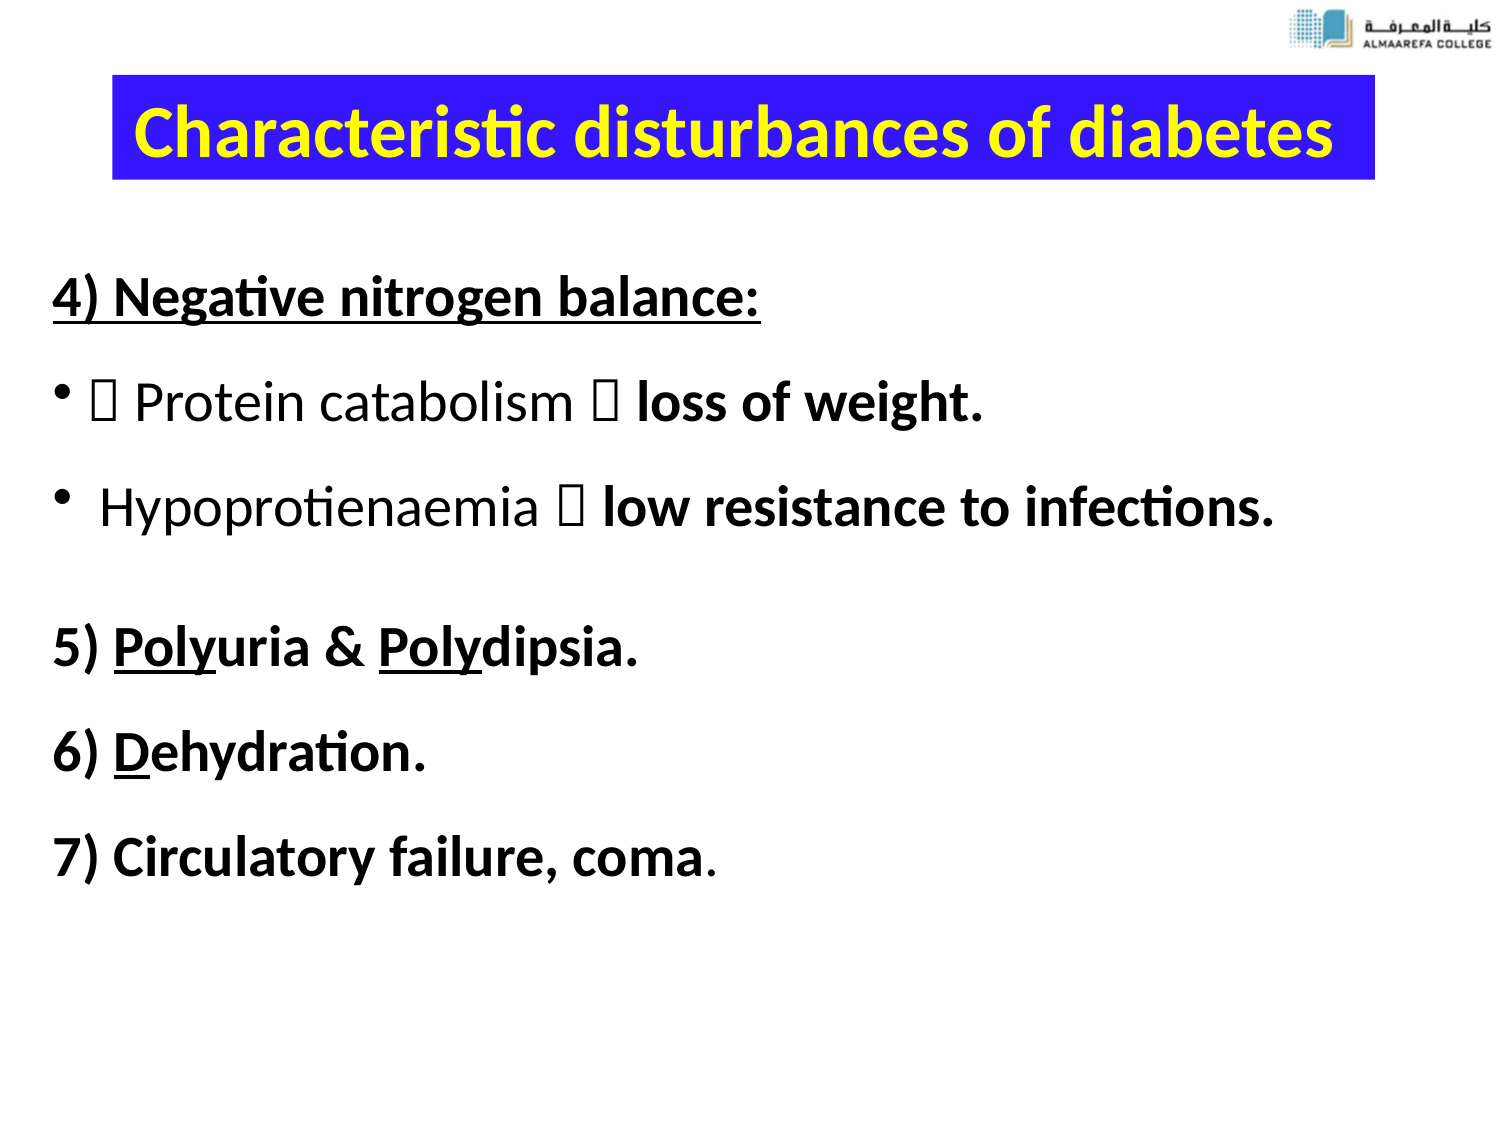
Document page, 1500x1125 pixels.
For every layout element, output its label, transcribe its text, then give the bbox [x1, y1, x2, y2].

text_box 4) Negative nitrogen balance:  Protein catabolism  loss of weight. Hypoprotienaemia  low resistance to infections. 5) Polyuria & Polydipsia. 6) Dehydration. 7) Circulatory failure, coma. [37, 216, 1450, 896]
text_box Characteristic disturbances of diabetes [112, 74, 1375, 180]
picture [1285, 0, 1496, 65]
